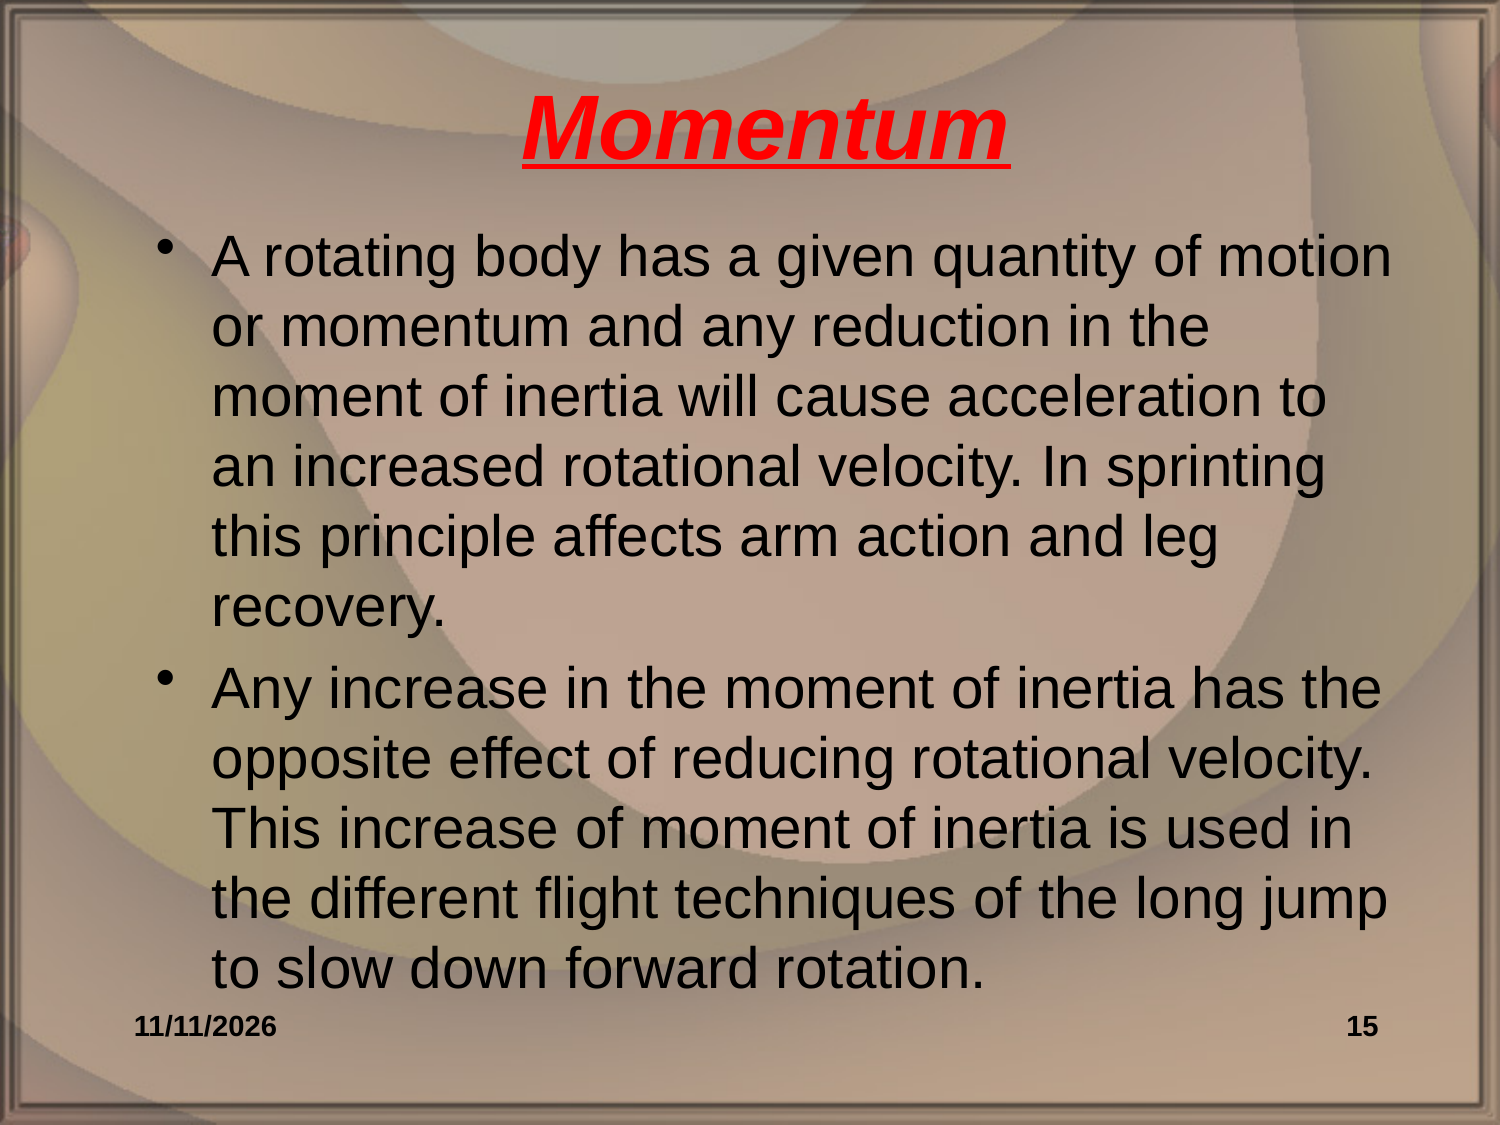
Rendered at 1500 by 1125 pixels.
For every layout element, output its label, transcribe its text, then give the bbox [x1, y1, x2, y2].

title Momentum [128, 34, 1405, 211]
picture [0, 0, 1500, 1125]
list A rotating body has a given quantity of motion or momentum and any reduction in the moment of inertia will cause acceleration to an increased rotational velocity. In sprinting this principle affects arm action and leg recovery. Any increase in the moment of inertia has the opposite effect of reducing rotational velocity. This increase of moment of inertia is used in the different flight techniques of the long jump to slow down forward rotation. [140, 210, 1416, 849]
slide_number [118, 999, 432, 1076]
slide_number 15 [1080, 999, 1394, 1076]
